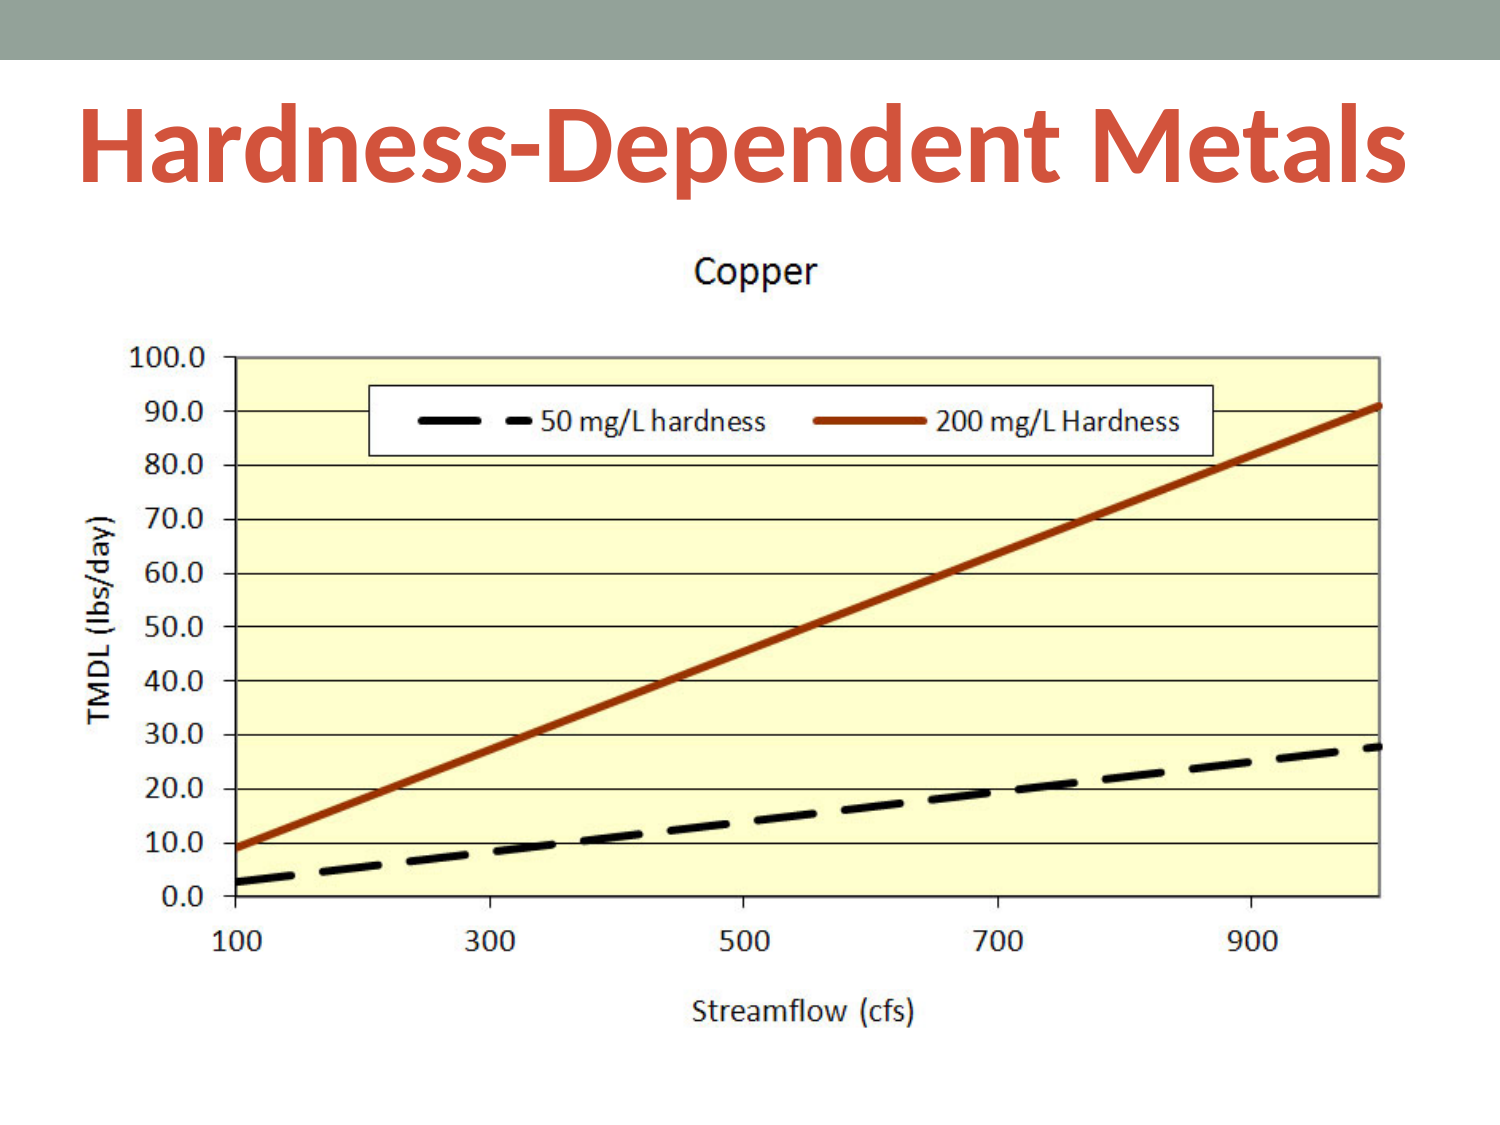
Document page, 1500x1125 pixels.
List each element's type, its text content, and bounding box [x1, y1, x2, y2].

text_box Hardness-Dependent Metals [24, 62, 1463, 213]
picture [46, 224, 1454, 1063]
